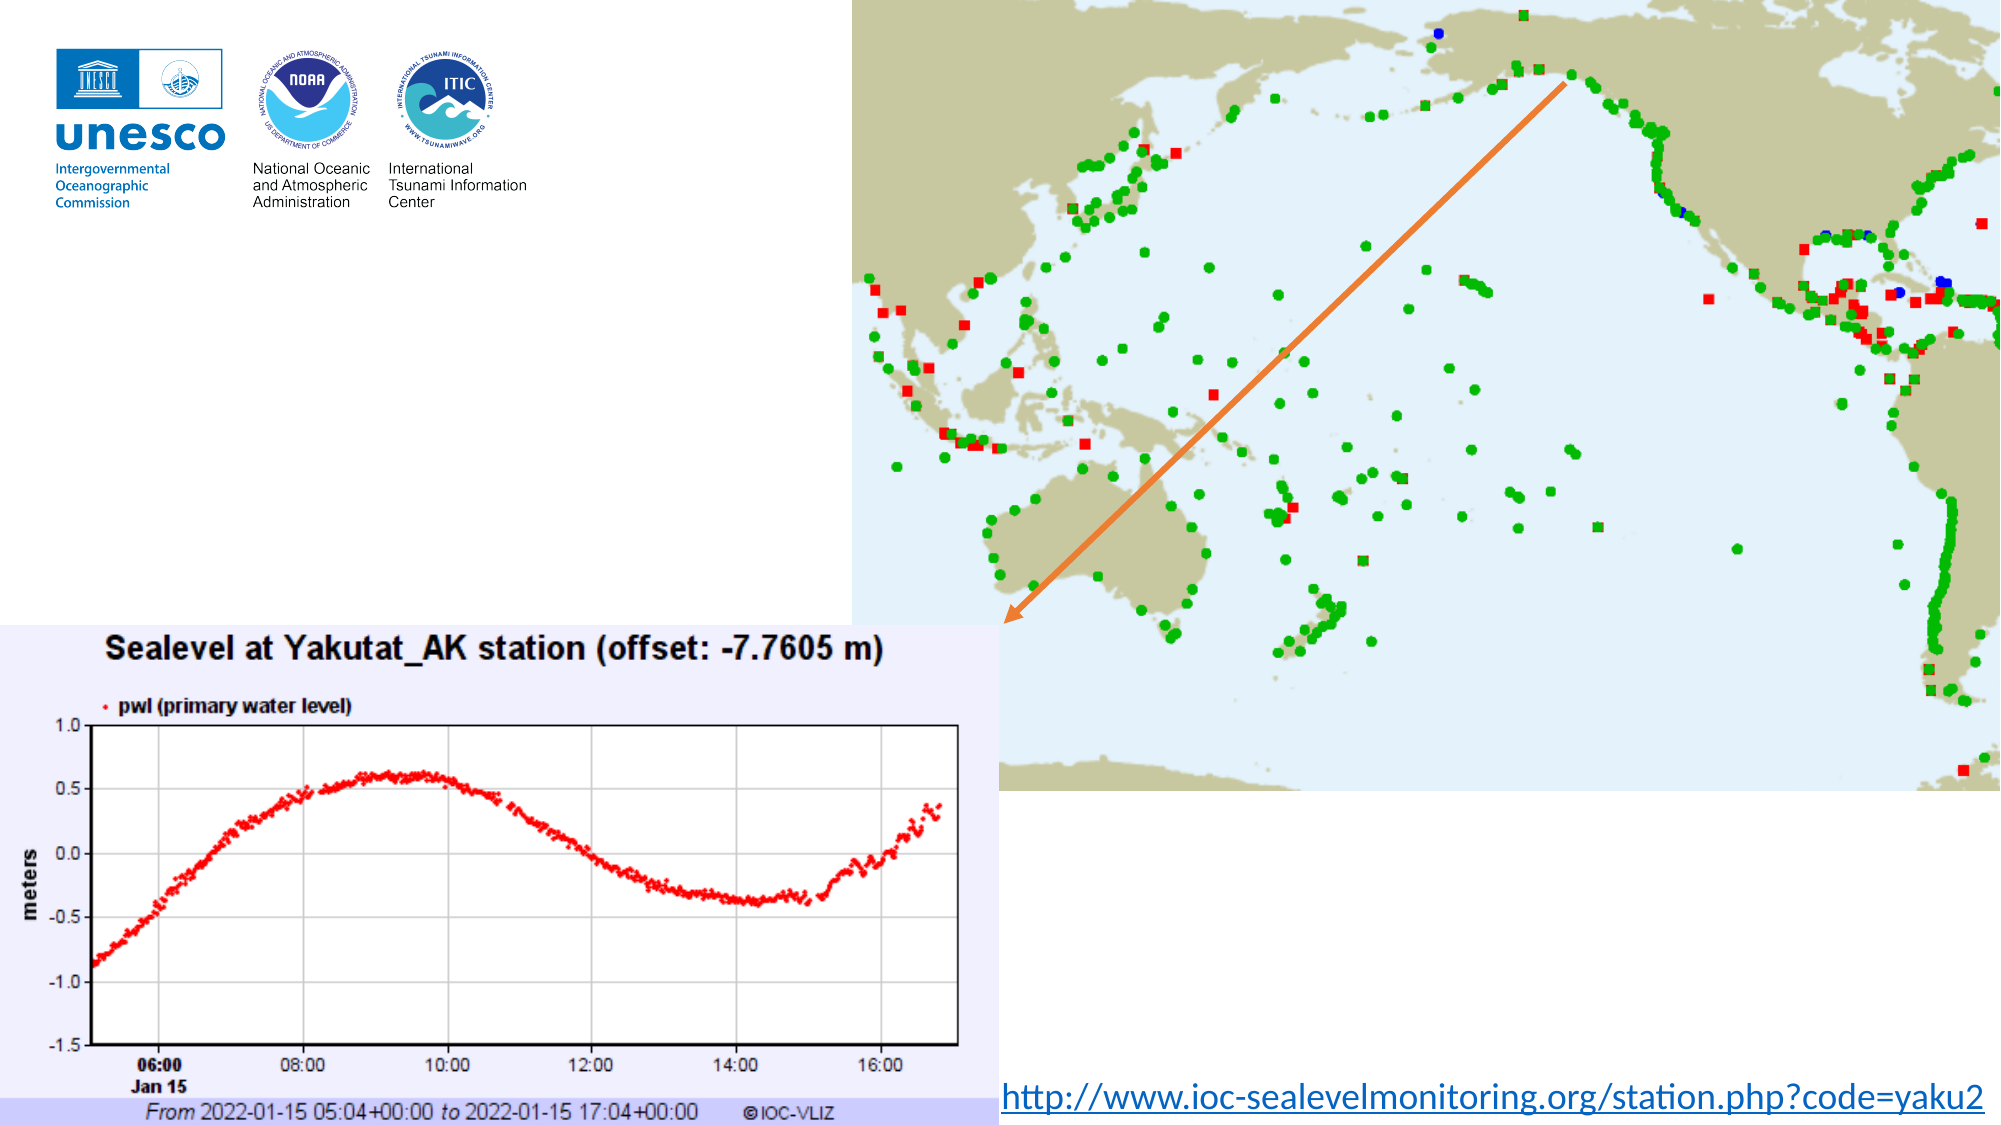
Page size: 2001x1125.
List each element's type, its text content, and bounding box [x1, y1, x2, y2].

picture [43, 35, 527, 221]
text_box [1003, 82, 1566, 624]
picture [0, 0, 2000, 1125]
text_box http://www.ioc-sealevelmonitoring.org/station.php?code=yaku2 [999, 1064, 2000, 1125]
